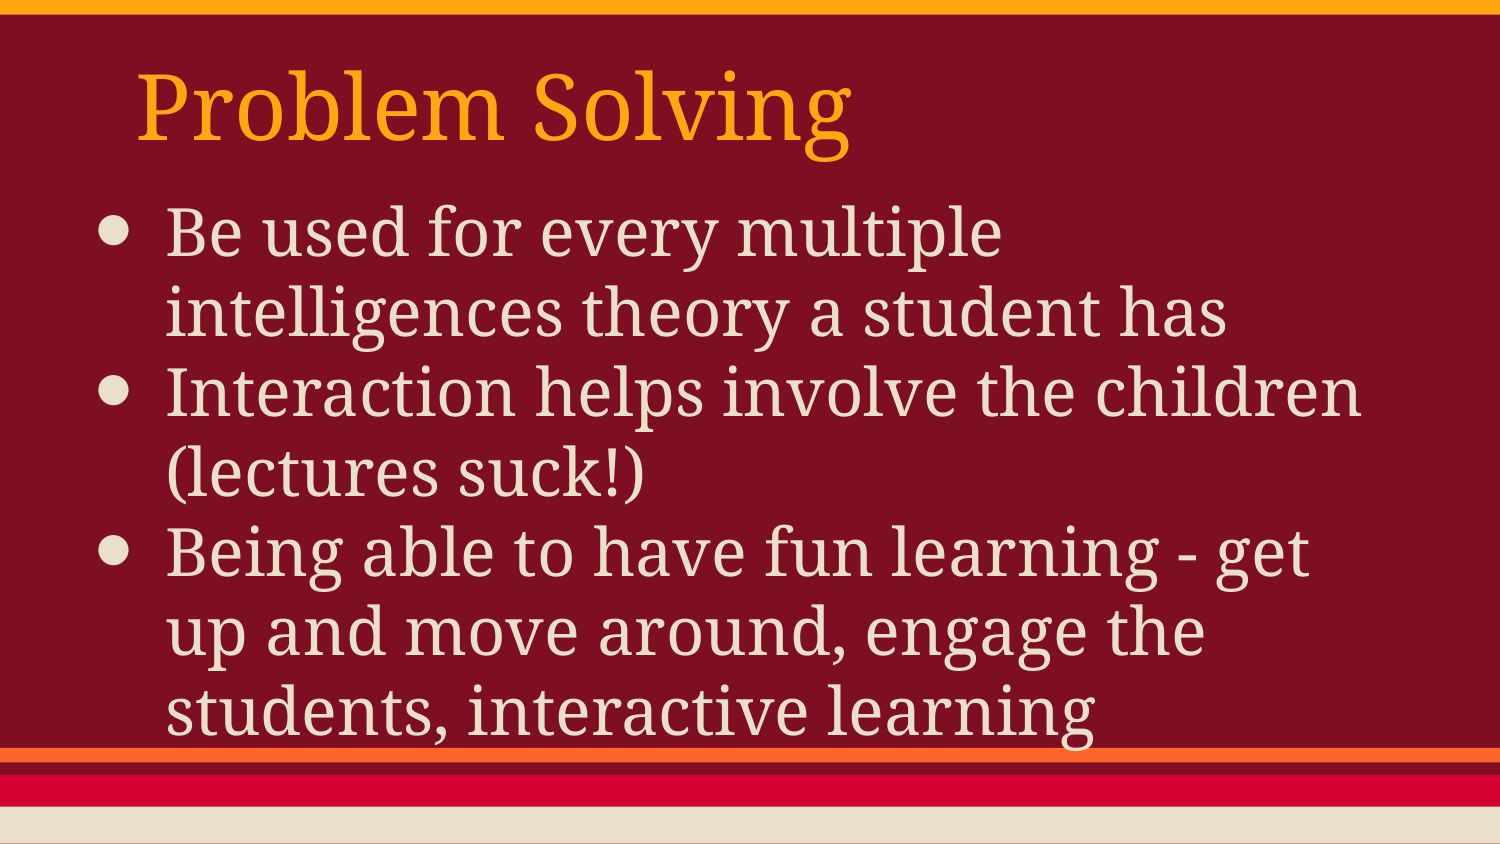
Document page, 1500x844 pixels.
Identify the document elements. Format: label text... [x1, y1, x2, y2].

list Be used for every multiple intelligences theory a student has Interaction helps involve the children (lectures suck!) Being able to have fun learning - get up and move around, engage the students, interactive learning [75, 174, 1425, 711]
title Problem Solving [75, 33, 1425, 174]
